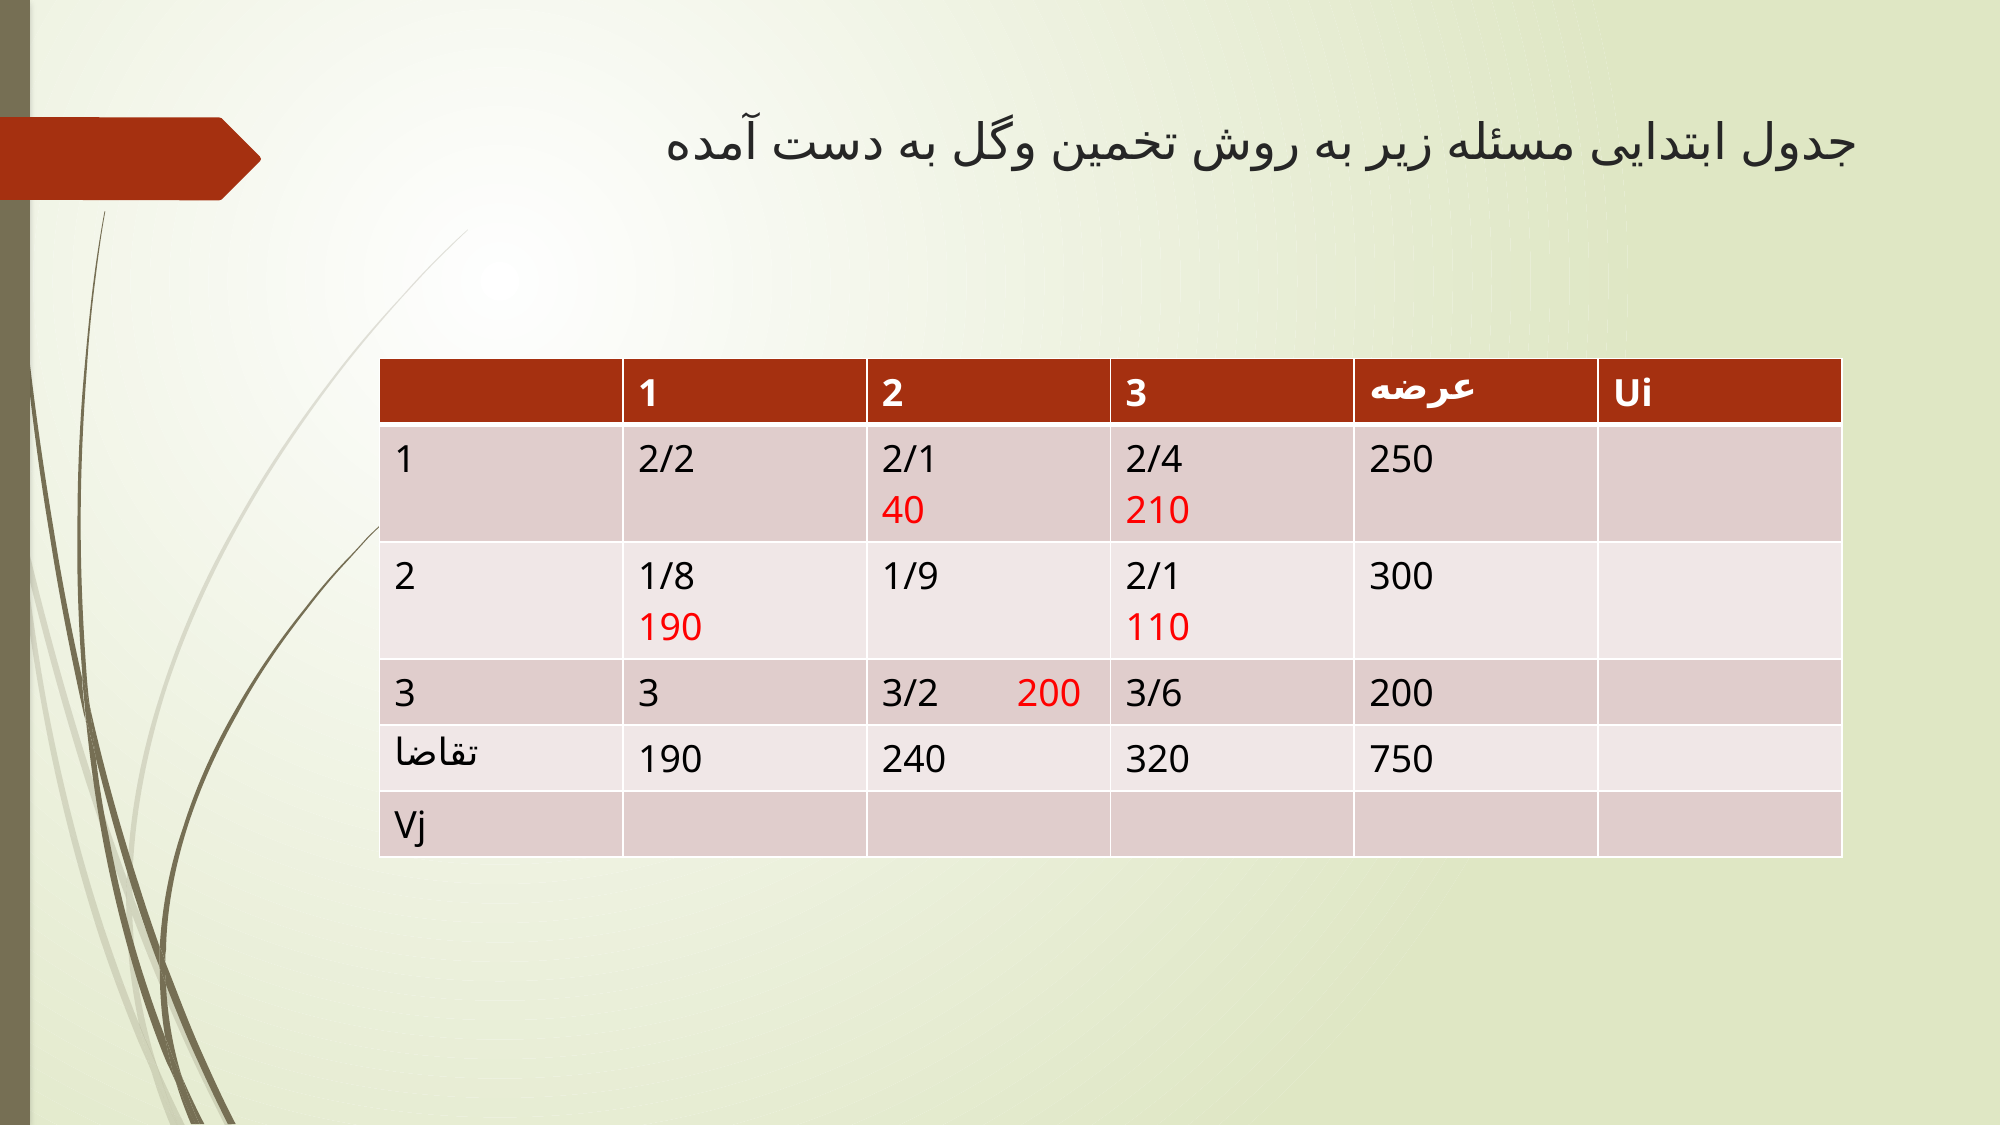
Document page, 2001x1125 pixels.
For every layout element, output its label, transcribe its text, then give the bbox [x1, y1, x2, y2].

table_cell 2/2 [624, 427, 866, 541]
table_cell 2/1 110 [1111, 543, 1353, 658]
table_cell 3/6 [1111, 660, 1353, 724]
table_cell تقاضا [380, 726, 622, 790]
table_header [380, 359, 622, 422]
table_cell [1599, 660, 1841, 724]
table_cell 240 [868, 726, 1110, 790]
table_cell [1599, 427, 1841, 541]
table_cell [1599, 543, 1841, 658]
table_cell 200 [1355, 660, 1597, 724]
table_cell [1111, 792, 1353, 856]
table_cell 750 [1355, 726, 1597, 790]
table_cell [1599, 792, 1841, 856]
table_cell [1355, 792, 1597, 856]
table_header 2 [868, 359, 1110, 422]
title جدول ابتدایی مسئله زیر به روش تخمین وگل به دست آمده [425, 102, 1888, 224]
table_header عرضه [1355, 359, 1597, 422]
table_cell 3 [380, 660, 622, 724]
table_cell [868, 792, 1110, 856]
table_cell 3 [624, 660, 866, 724]
table_cell 2/1 40 [868, 427, 1110, 541]
table_cell [624, 792, 866, 856]
table_cell 1/8 190 [624, 543, 866, 658]
table_cell 2 [380, 543, 622, 658]
table_cell 2/4 210 [1111, 427, 1353, 541]
table_header Ui [1599, 359, 1841, 422]
table_cell 250 [1355, 427, 1597, 541]
table_cell 3/2 200 [868, 660, 1110, 724]
table_header 1 [624, 359, 866, 422]
table_cell 300 [1355, 543, 1597, 658]
table_header 3 [1111, 359, 1353, 422]
table_cell 320 [1111, 726, 1353, 790]
table_cell 1/9 [868, 543, 1110, 658]
table_cell [1599, 726, 1841, 790]
table_cell Vj [380, 792, 622, 856]
table_cell 1 [380, 427, 622, 541]
table_cell 190 [624, 726, 866, 790]
